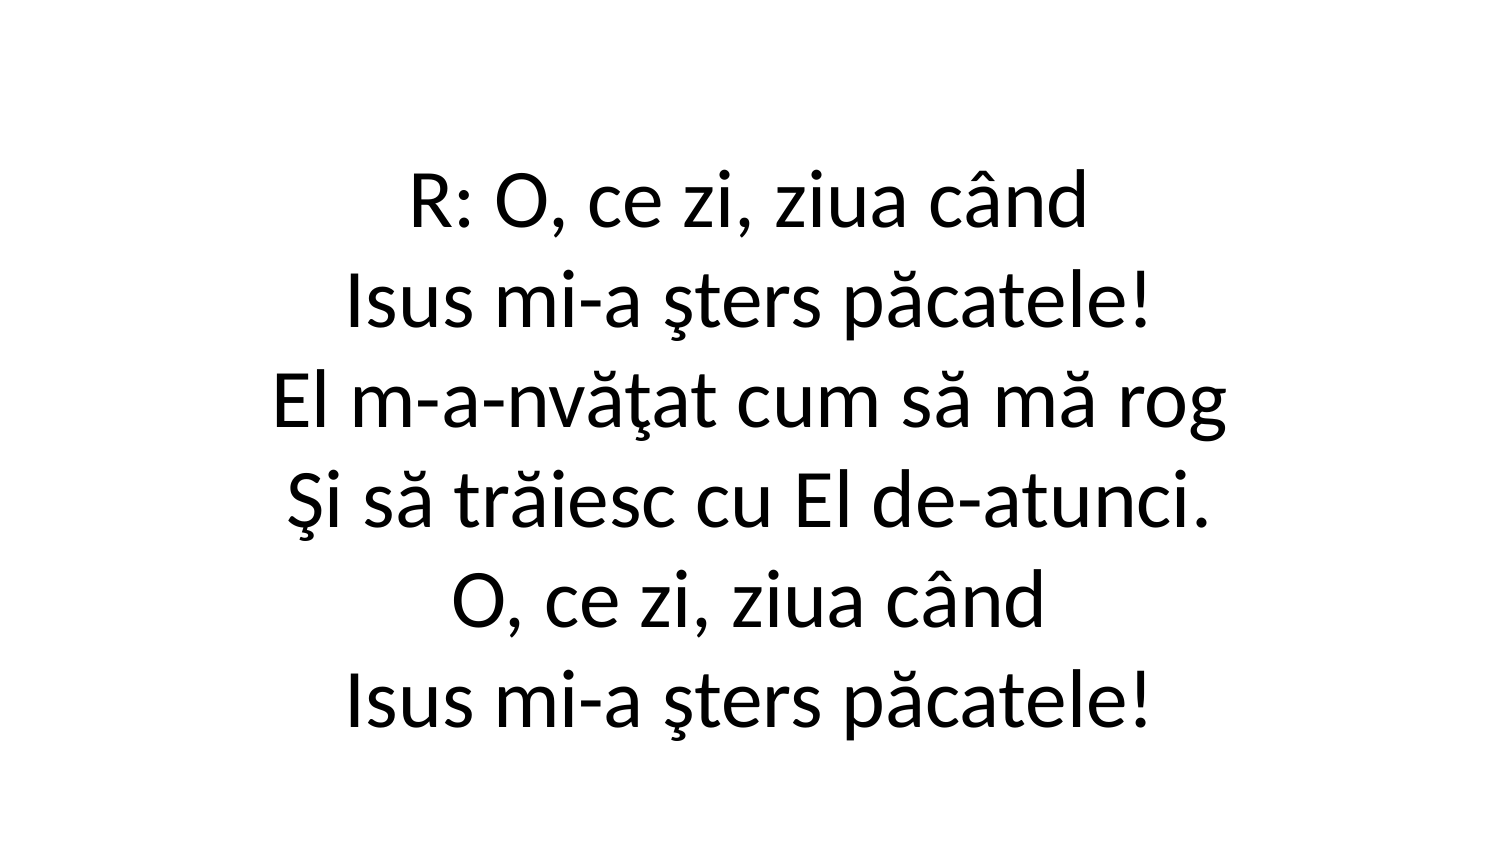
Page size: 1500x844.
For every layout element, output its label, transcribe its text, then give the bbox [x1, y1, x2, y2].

text_box R: O, ce zi, ziua când Isus mi-a şters păcatele! El m-a-nvăţat cum să mă rog Şi să trăiesc cu El de-atunci. O, ce zi, ziua când Isus mi-a şters păcatele! [256, 92, 1244, 752]
